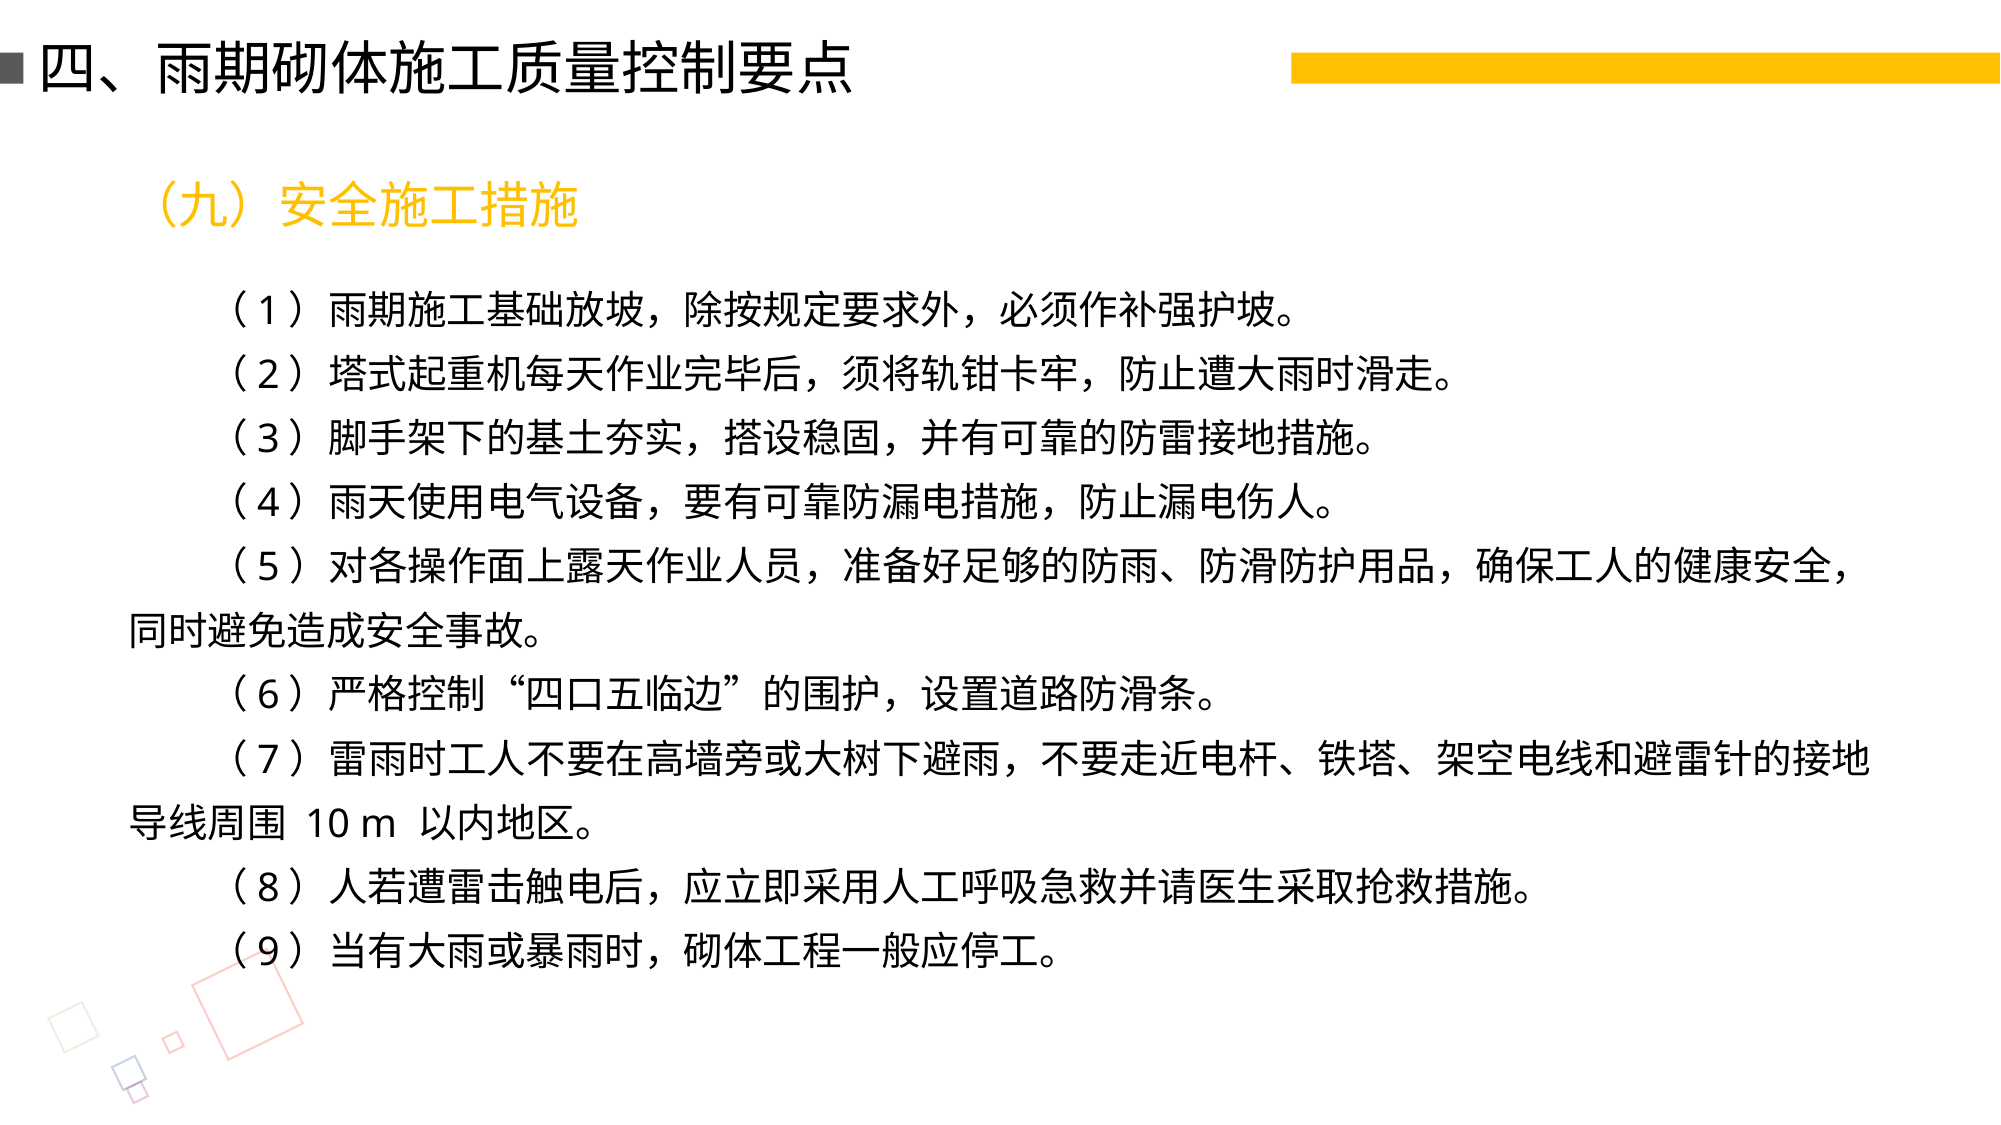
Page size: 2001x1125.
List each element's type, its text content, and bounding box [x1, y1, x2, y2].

text_box （九）安全施工措施 [114, 165, 1886, 241]
text_box [161, 1030, 186, 1055]
text_box [125, 1080, 150, 1105]
text_box 四、雨期砌体施工质量控制要点 [24, 23, 870, 109]
text_box [46, 1000, 100, 1054]
text_box （1）雨期施工基础放坡，除按规定要求外，必须作补强护坡。 （2）塔式起重机每天作业完毕后，须将轨钳卡牢，防止遭大雨时滑走。 （3）脚手架下的基土夯实，搭设稳固，并有可靠的防雷接地措施。 （4）雨天使用电气设备，要有可靠防漏电措施，防止漏电伤人。 （5）对各操作面上露天作业人员，准备好足够的防雨、防滑防护用品，确保工人的健康安全，同时避免造成安全事故。 （6）严格控制“四口五临边”的围护，设置道路防滑条。 （7）雷雨时工人不要在高墙旁或大树下避雨，不要走近电杆、铁塔、架空电线和避雷针的接地导线周围 10 m 以内地区。 （8）人若遭雷击触电后，应立即采用人工呼吸急救并请医生采取抢救措施。 （9）当有大雨或暴雨时，砌体工程一般应停工。 [114, 261, 1886, 981]
text_box [190, 981, 305, 1062]
text_box [110, 1054, 148, 1092]
